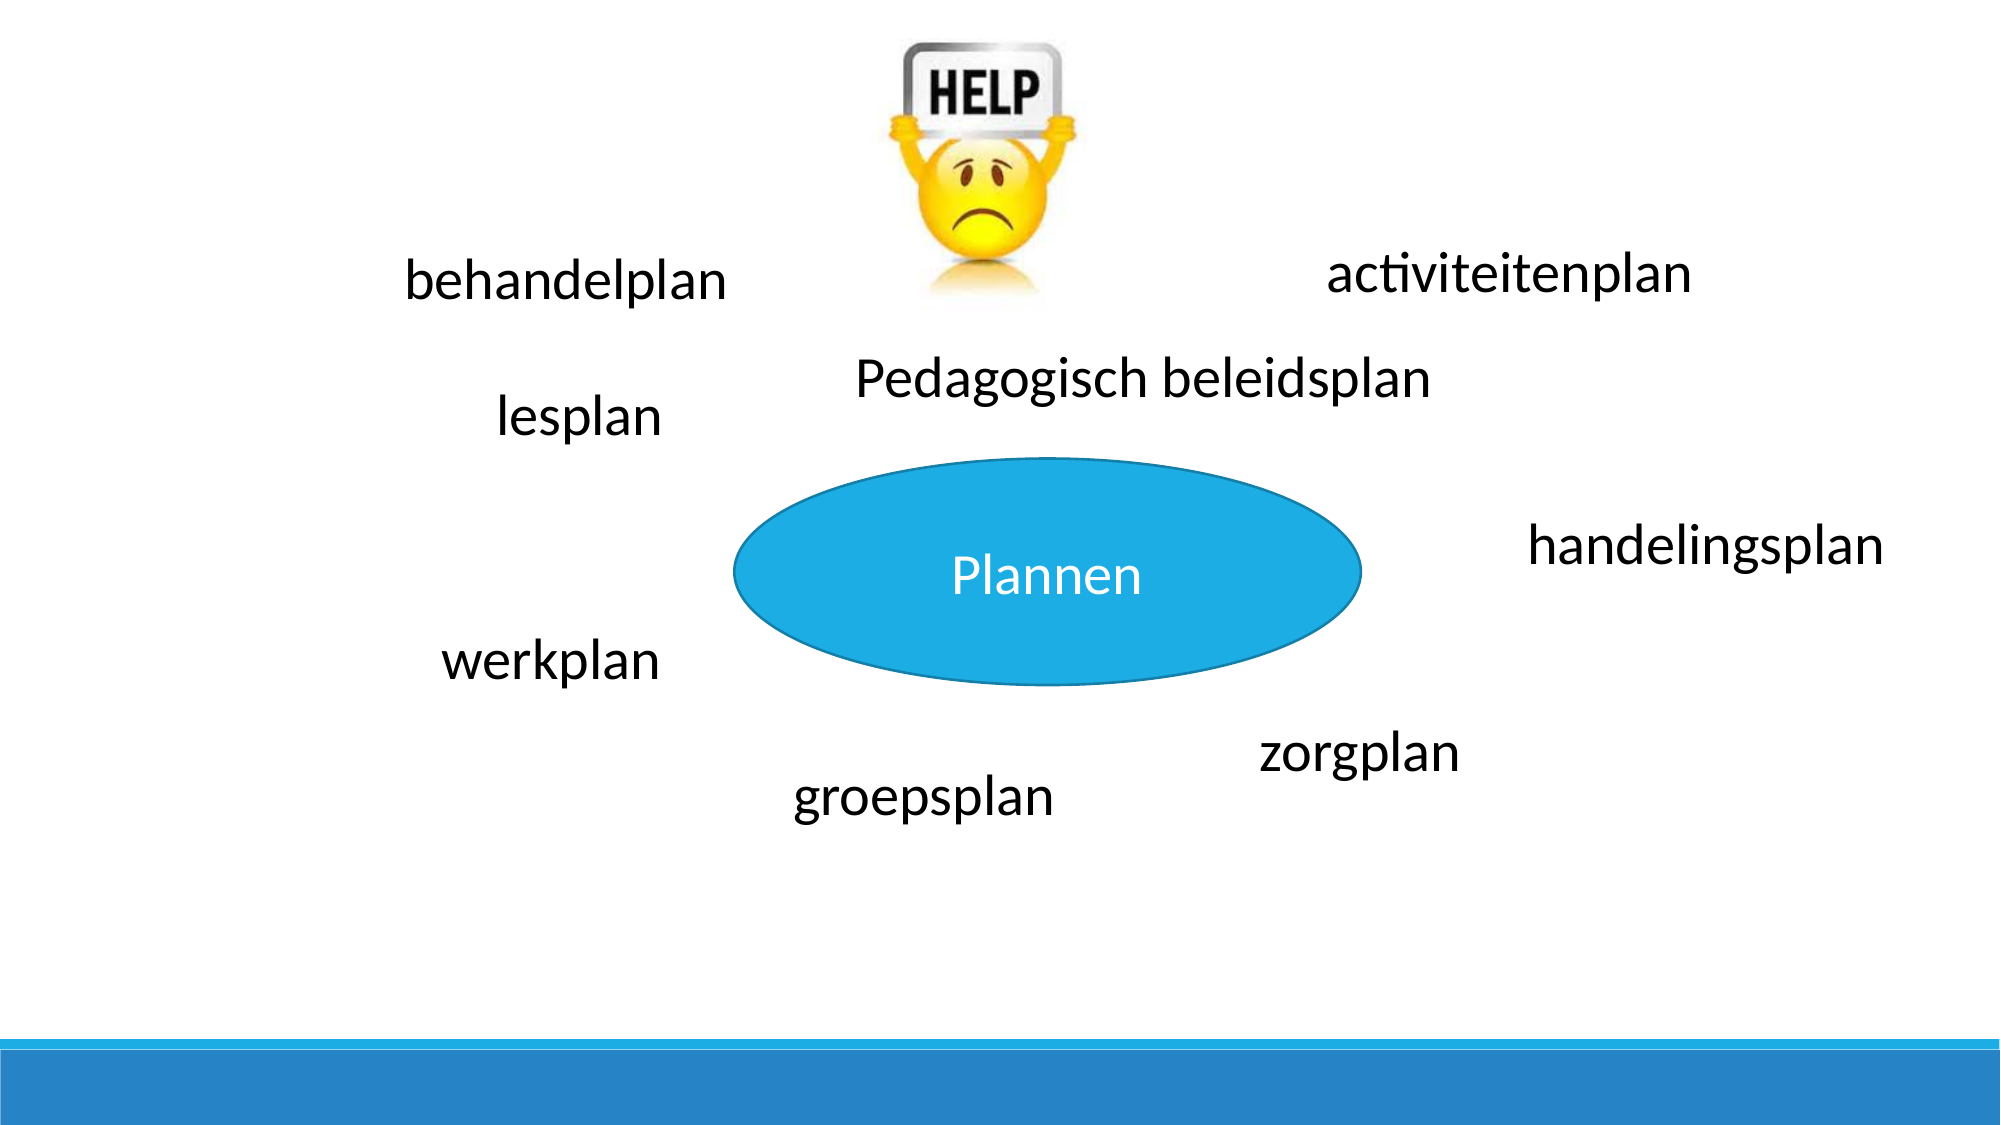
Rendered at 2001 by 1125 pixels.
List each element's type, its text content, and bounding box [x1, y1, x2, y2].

picture [836, 18, 1127, 312]
text_box activiteitenplan [1311, 226, 1709, 312]
text_box groepsplan [778, 749, 1070, 835]
text_box handelingsplan [1512, 498, 1901, 584]
text_box Pedagogisch beleidsplan [841, 332, 1448, 417]
text_box zorgplan [1245, 706, 1477, 791]
text_box lesplan [481, 369, 679, 455]
text_box werkplan [426, 613, 676, 699]
text_box Plannen [732, 457, 1363, 687]
text_box behandelplan [389, 234, 743, 319]
